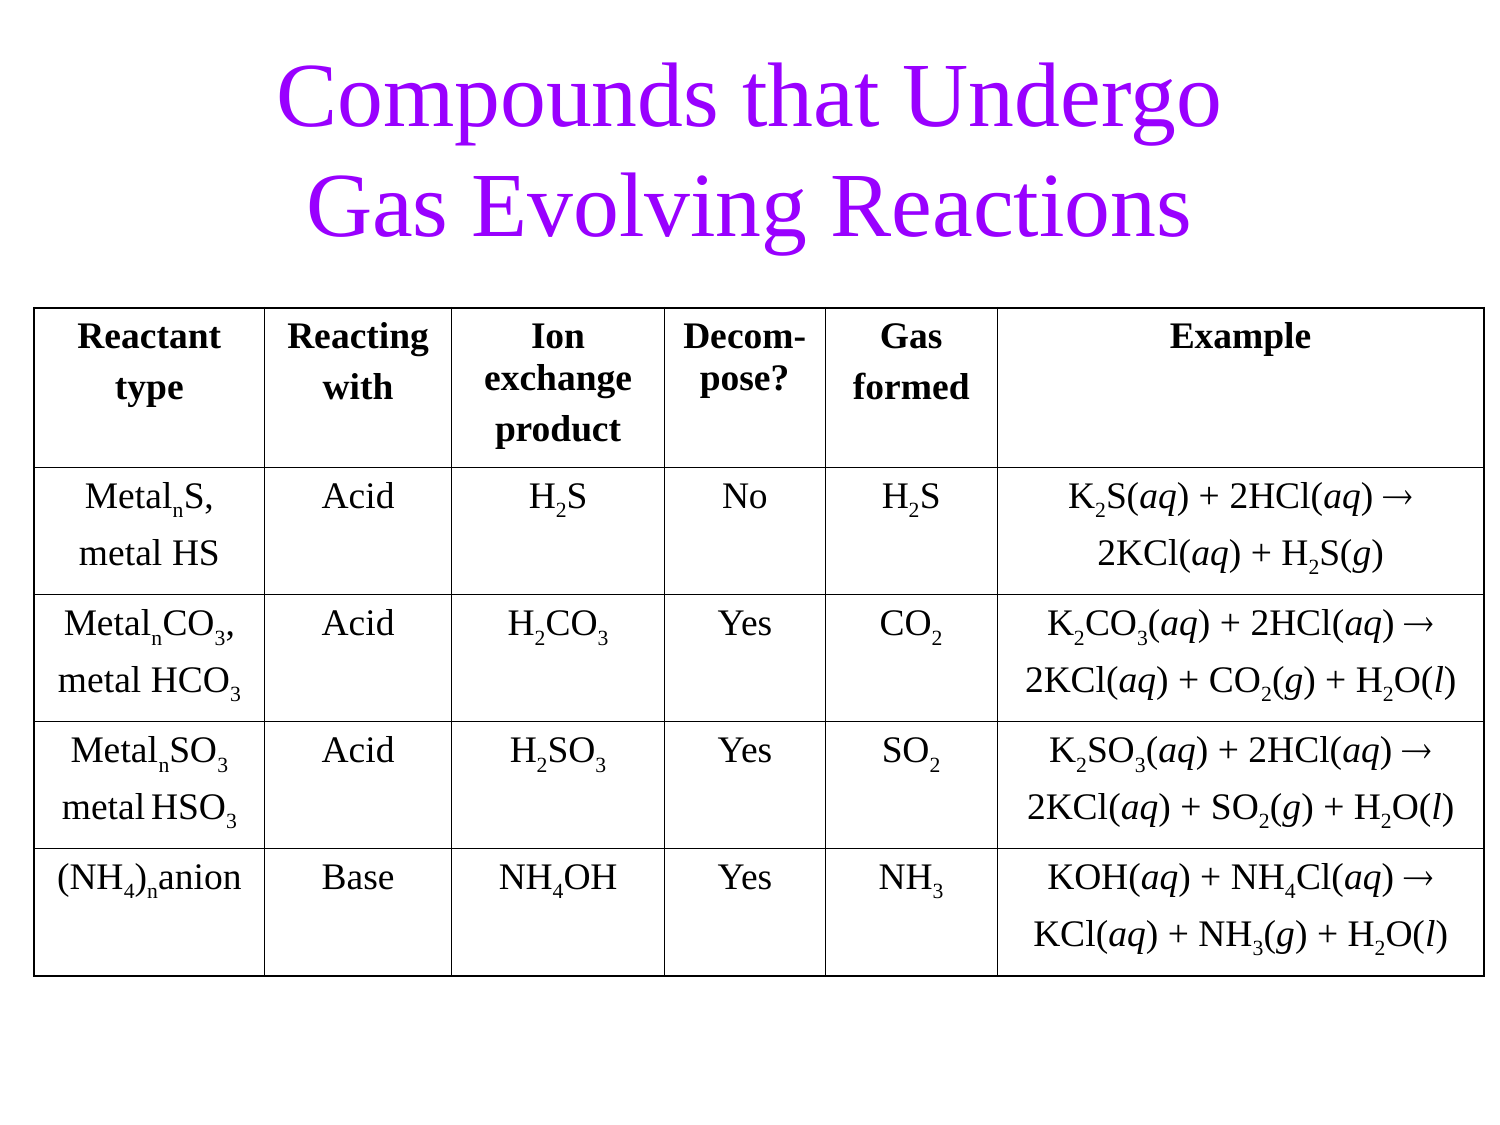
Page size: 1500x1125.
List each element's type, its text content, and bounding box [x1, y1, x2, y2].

table_cell H2S [452, 468, 664, 594]
table_cell Acid [265, 468, 451, 594]
table_cell H2SO3 [452, 722, 664, 848]
table_cell H2S [826, 468, 997, 594]
table_header Decom-pose? [665, 309, 825, 467]
table_cell No [665, 468, 825, 594]
table_cell (NH4)nanion [35, 849, 264, 975]
table_cell NH4OH [452, 849, 664, 975]
table_cell Acid [265, 595, 451, 721]
table_cell H2CO3 [452, 595, 664, 721]
text_box Compounds that Undergo Gas Evolving Reactions [112, 50, 1388, 239]
table_cell Yes [665, 849, 825, 975]
table_cell MetalnSO3 metal HSO3 [35, 722, 264, 848]
table_cell SO2 [826, 722, 997, 848]
table_cell CO2 [826, 595, 997, 721]
table_cell MetalnCO3, metal HCO3 [35, 595, 264, 721]
table_cell NH3 [826, 849, 997, 975]
table_header Gas formed [826, 309, 997, 467]
table_cell Yes [665, 595, 825, 721]
table_cell MetalnS, metal HS [35, 468, 264, 594]
table_cell Base [265, 849, 451, 975]
table_header Ion exchange product [452, 309, 664, 467]
table_header Reactant type [35, 309, 264, 467]
table_cell KOH(aq) + NH4Cl(aq)  KCl(aq) + NH3(g) + H2O(l) [998, 849, 1483, 975]
table_cell Yes [665, 722, 825, 848]
table_header Reacting with [265, 309, 451, 467]
table_cell K2S(aq) + 2HCl(aq)  2KCl(aq) + H2S(g) [998, 468, 1483, 594]
table_header Example [998, 309, 1483, 467]
table_cell K2SO3(aq) + 2HCl(aq)  2KCl(aq) + SO2(g) + H2O(l) [998, 722, 1483, 848]
table_cell Acid [265, 722, 451, 848]
table_cell K2CO3(aq) + 2HCl(aq)  2KCl(aq) + CO2(g) + H2O(l) [998, 595, 1483, 721]
